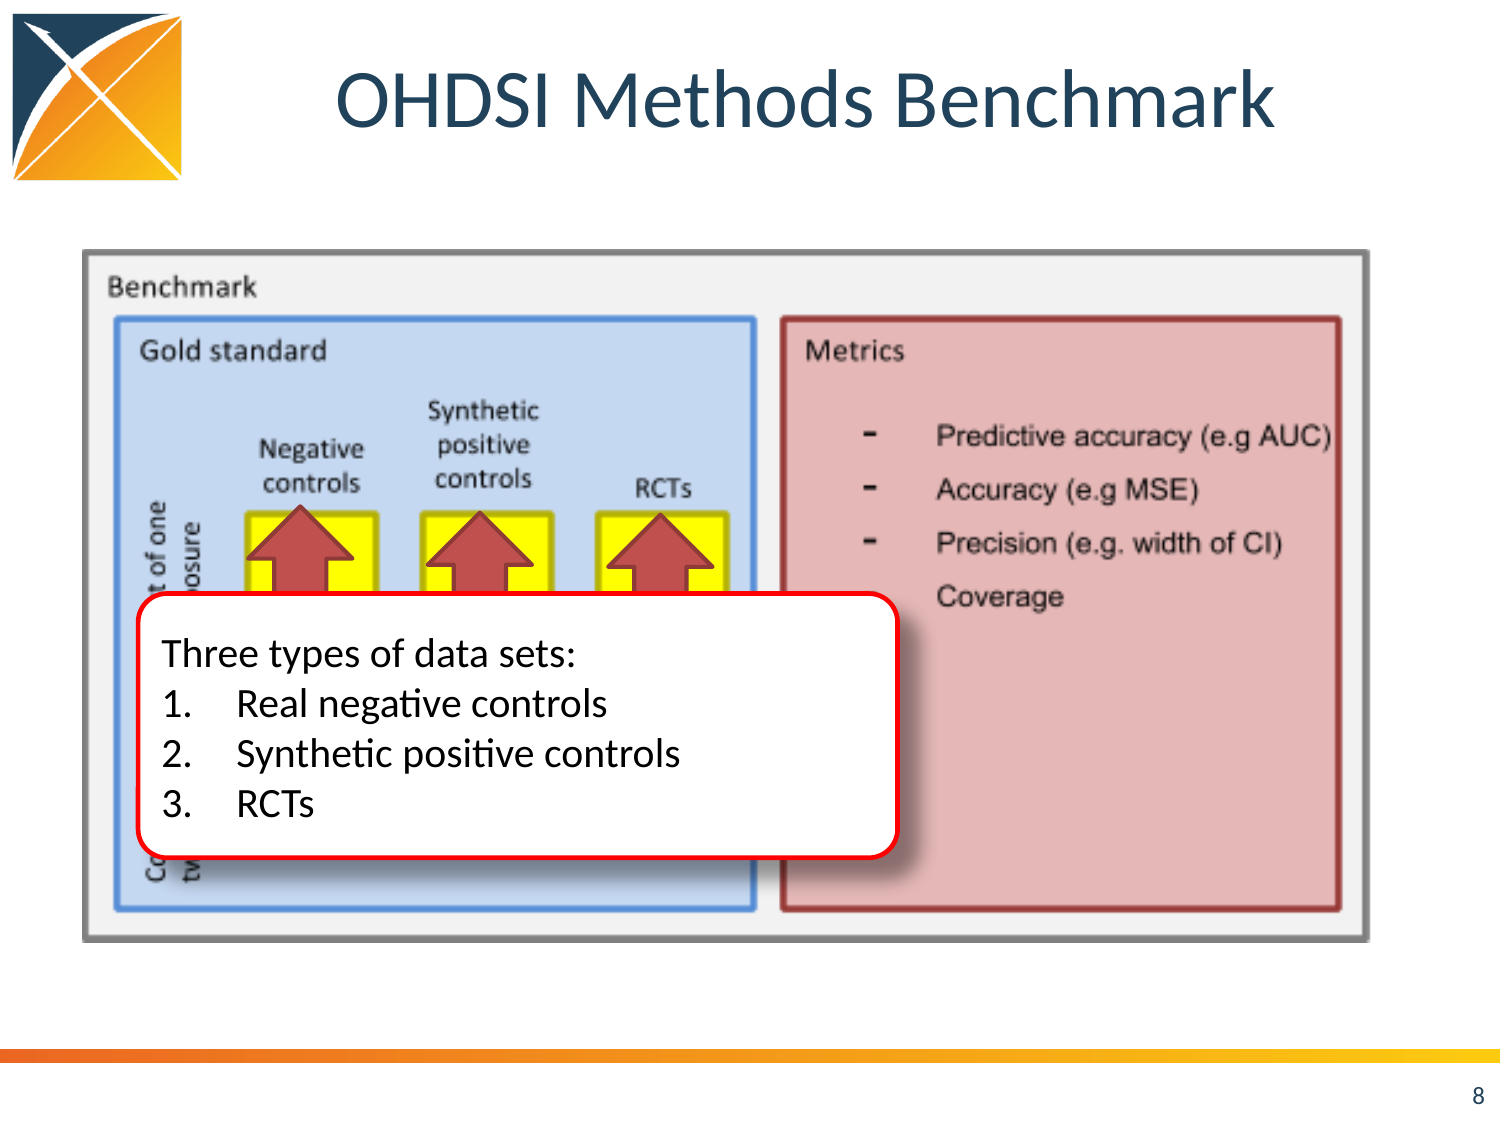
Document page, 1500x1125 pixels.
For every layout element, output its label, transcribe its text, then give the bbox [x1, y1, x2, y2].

picture [0, 0, 206, 200]
title OHDSI Methods Benchmark [187, 24, 1425, 163]
picture [82, 249, 1395, 943]
slide_number 8 [1149, 1065, 1500, 1125]
